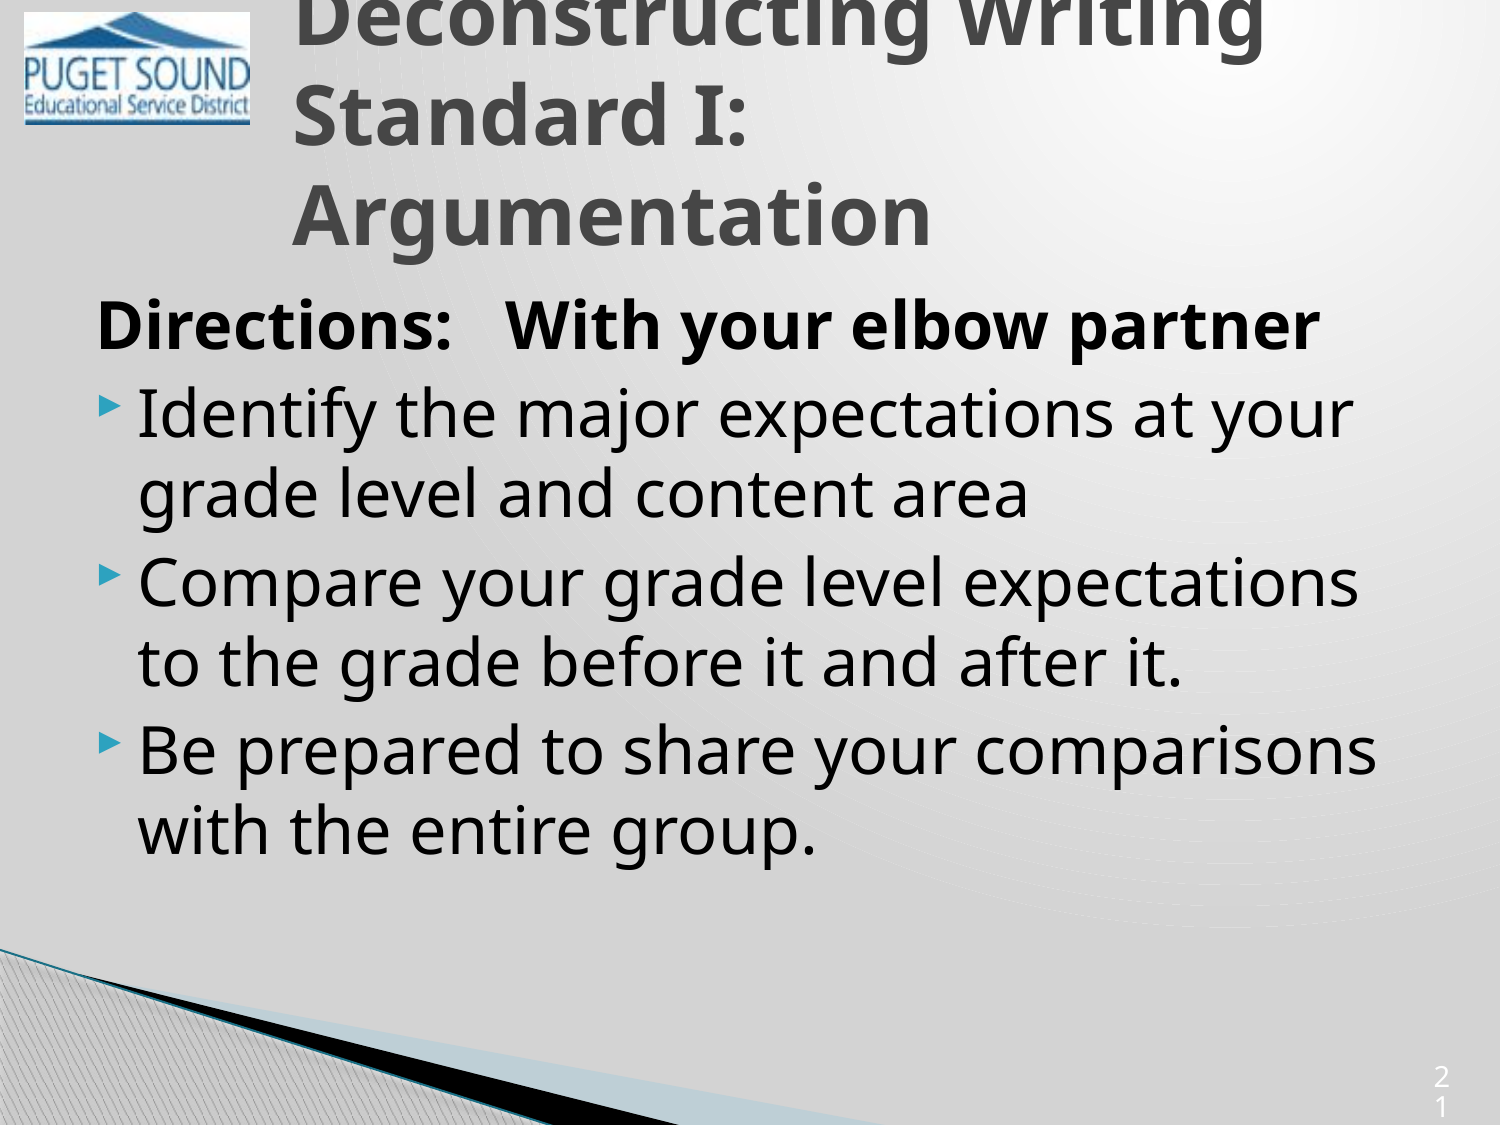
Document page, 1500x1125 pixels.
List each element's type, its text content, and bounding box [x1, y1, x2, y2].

picture [24, 12, 250, 125]
list Directions: With your elbow partner Identify the major expectations at your grade level and content area Compare your grade level expectations to the grade before it and after it. Be prepared to share your comparisons with the entire group. [62, 275, 1450, 1125]
title Deconstructing Writing Standard I: Argumentation [278, 37, 1425, 188]
slide_number 21 [1418, 1051, 1479, 1112]
